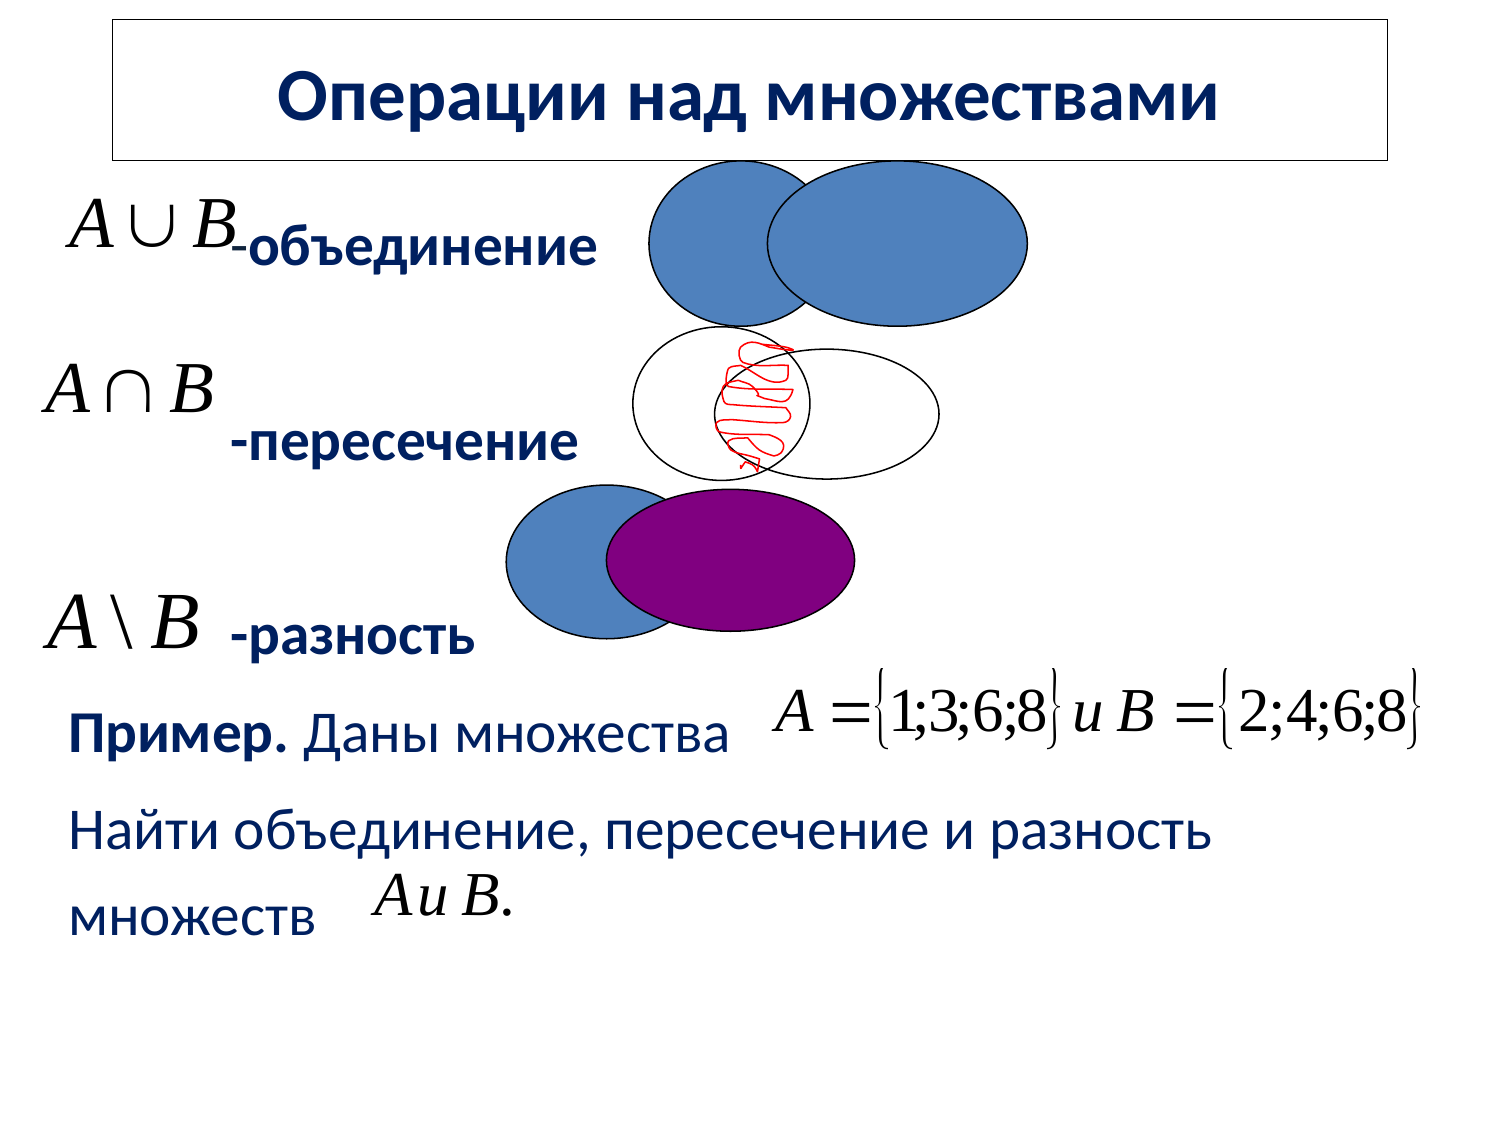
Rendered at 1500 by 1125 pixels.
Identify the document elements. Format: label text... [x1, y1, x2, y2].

text_box [743, 349, 940, 480]
text_box [506, 485, 669, 639]
text_box [727, 381, 753, 388]
text_box [767, 160, 1028, 327]
text_box [648, 160, 805, 327]
title Операции над множествами [112, 19, 1388, 161]
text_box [29, 573, 219, 669]
text_box [632, 326, 780, 481]
text_box [718, 432, 745, 444]
text_box [760, 345, 788, 361]
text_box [359, 857, 523, 942]
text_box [760, 668, 1438, 758]
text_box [52, 180, 255, 260]
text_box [28, 345, 231, 426]
text_box [714, 390, 750, 424]
text_box [606, 489, 855, 632]
text_box [715, 342, 794, 472]
subtitle -объединение -пересечение -разность Пример. Даны множества Найти объединение, пересечение и разность множеств [53, 184, 1459, 1059]
